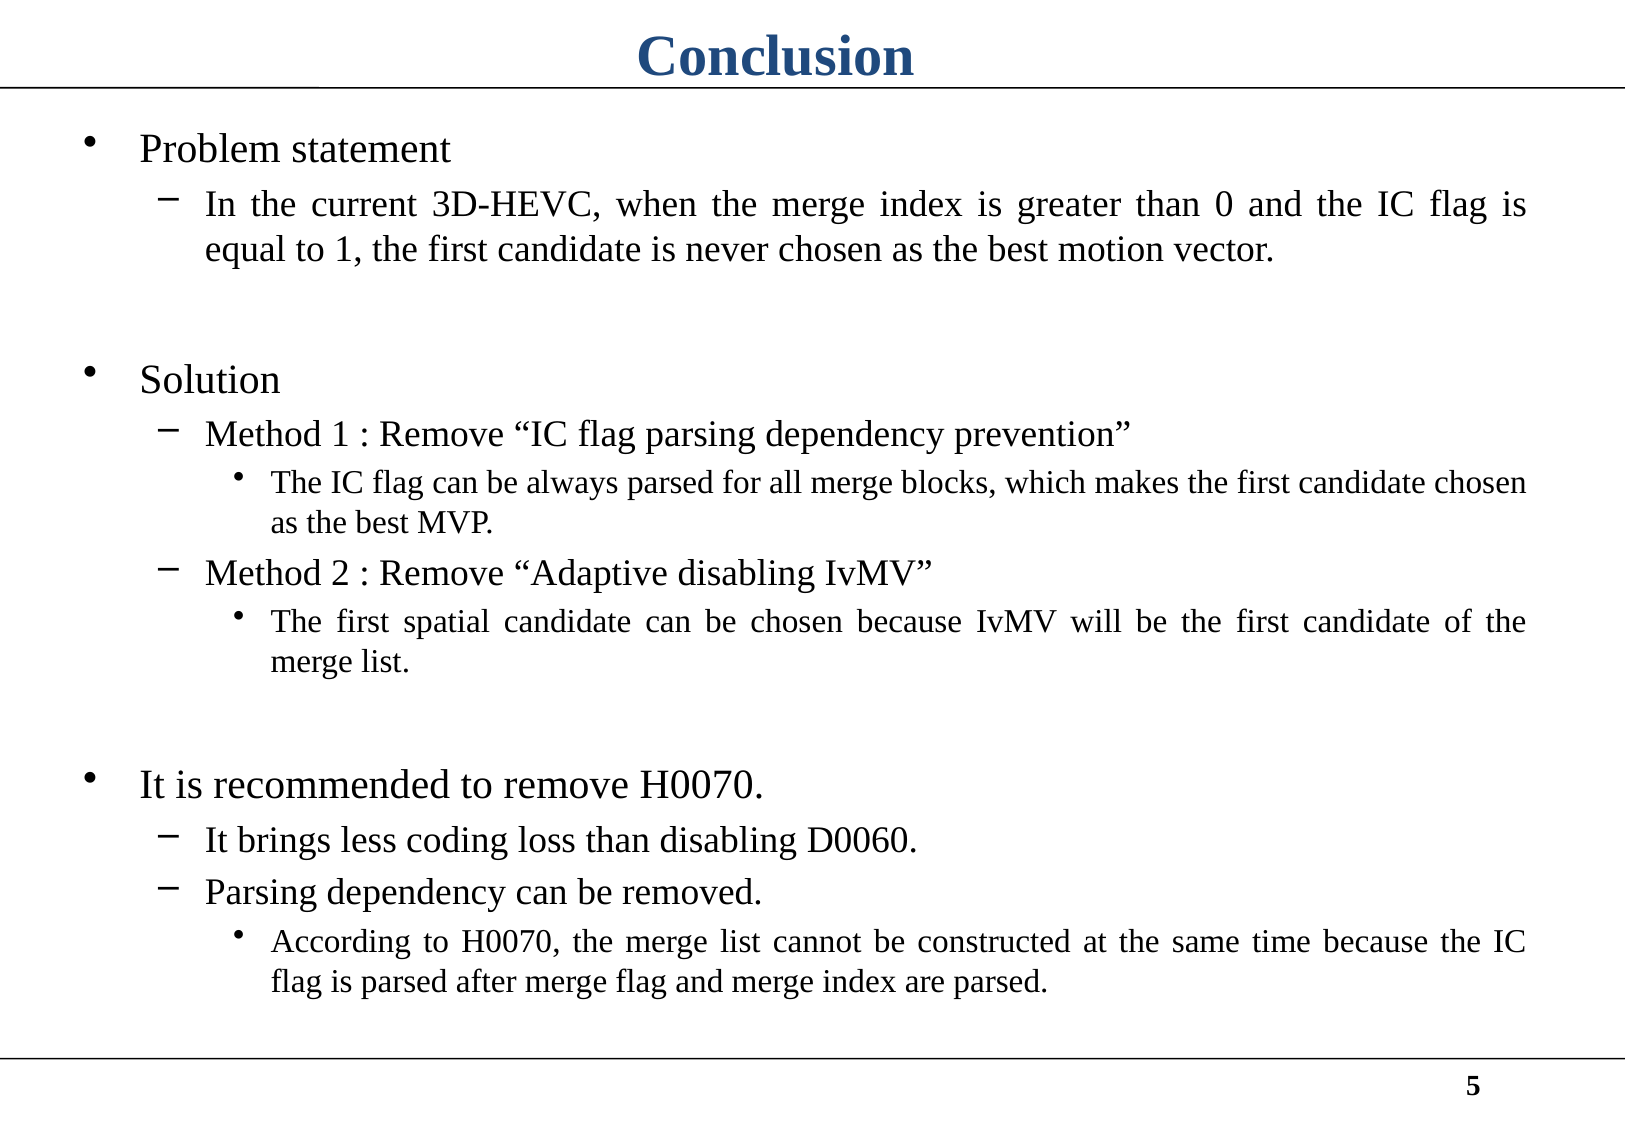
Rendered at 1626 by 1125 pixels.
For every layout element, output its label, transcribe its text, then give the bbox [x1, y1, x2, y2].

title Conclusion [68, 9, 1484, 94]
list Problem statement In the current 3D-HEVC, when the merge index is greater than 0 and the IC flag is equal to 1, the first candidate is never chosen as the best motion vector. Solution Method 1 : Remove “IC flag parsing dependency prevention” The IC flag can be always parsed for all merge blocks, which makes the first candidate chosen as the best MVP. Method 2 : Remove “Adaptive disabling IvMV” The first spatial candidate can be chosen because IvMV will be the first candidate of the merge list. It is recommended to remove H0070. It brings less coding loss than disabling D0060. Parsing dependency can be removed. According to H0070, the merge list cannot be constructed at the same time because the IC flag is parsed after merge flag and merge index are parsed. [68, 113, 1544, 1005]
slide_number 5 [1403, 1058, 1544, 1106]
